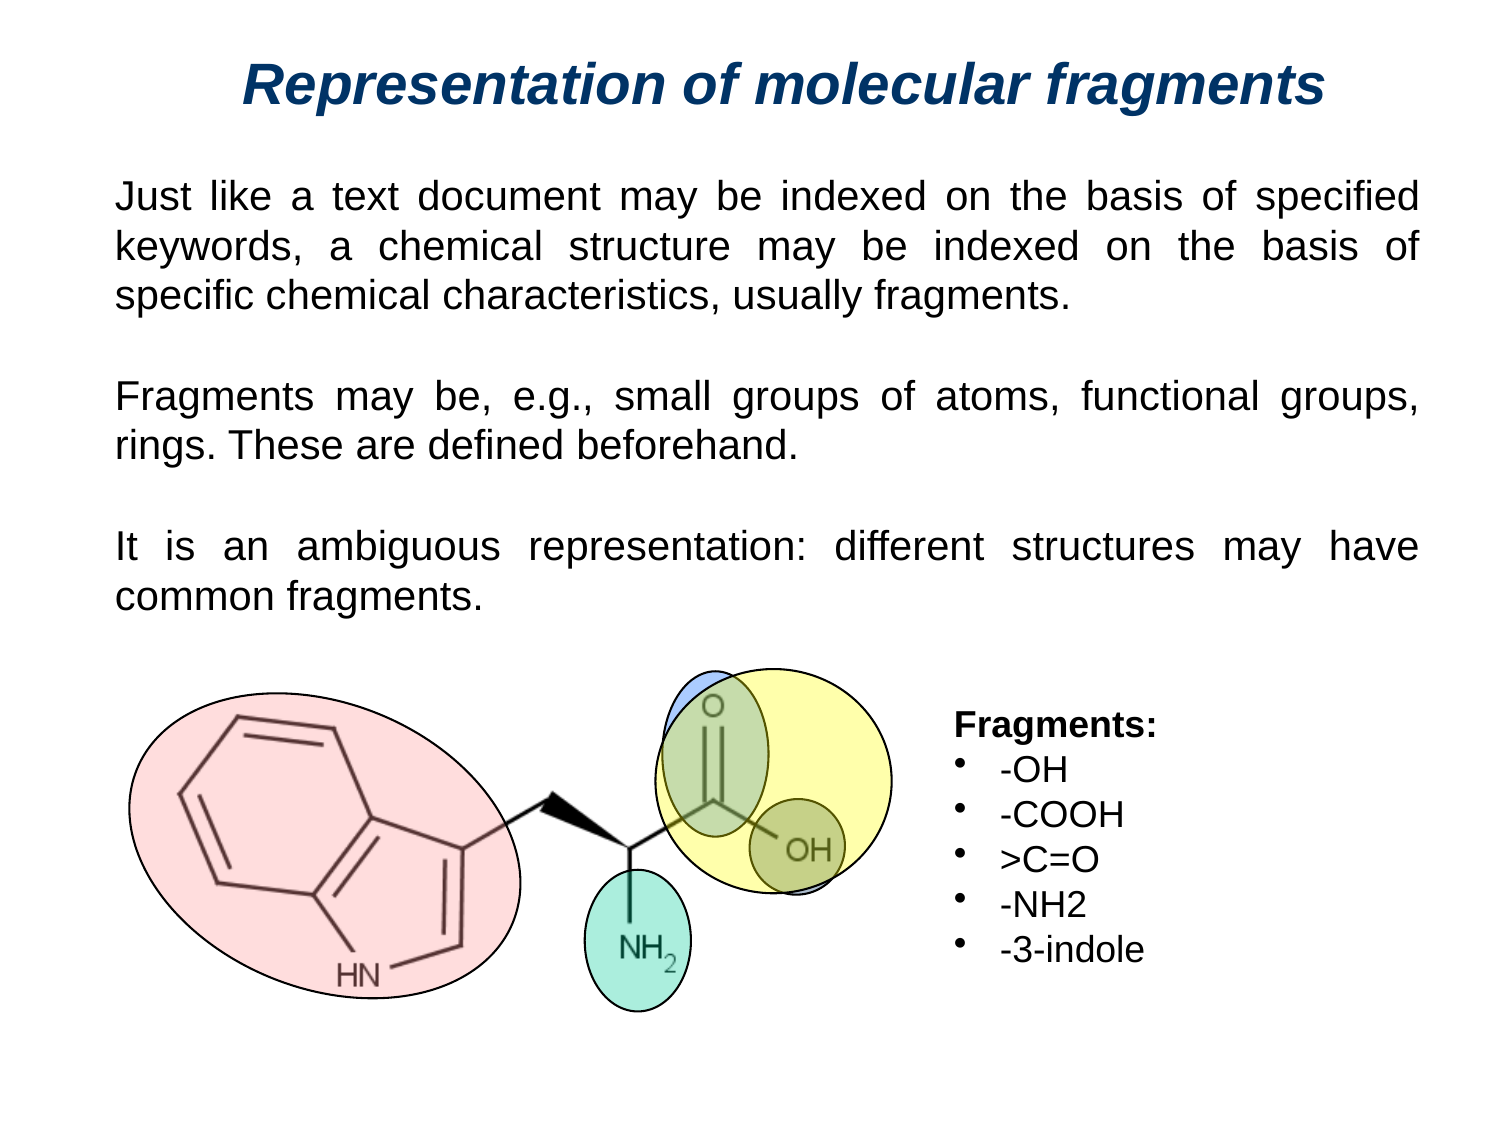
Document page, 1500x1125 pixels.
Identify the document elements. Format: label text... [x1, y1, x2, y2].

text_box Just like a text document may be indexed on the basis of specified keywords, a chemical structure may be indexed on the basis of specific chemical characteristics, usually fragments. Fragments may be, e.g., small groups of atoms, functional groups, rings. These are defined beforehand. It is an ambiguous representation: different structures may have common fragments. [100, 160, 1436, 626]
text_box Fragments: -OH -COOH >C=O -NH2 -3-indole [939, 692, 1173, 978]
text_box [724, 669, 823, 679]
text_box [693, 671, 732, 679]
picture [170, 680, 840, 1002]
text_box [846, 692, 892, 870]
text_box Representation of molecular fragments [112, 47, 1459, 126]
text_box [129, 730, 165, 901]
